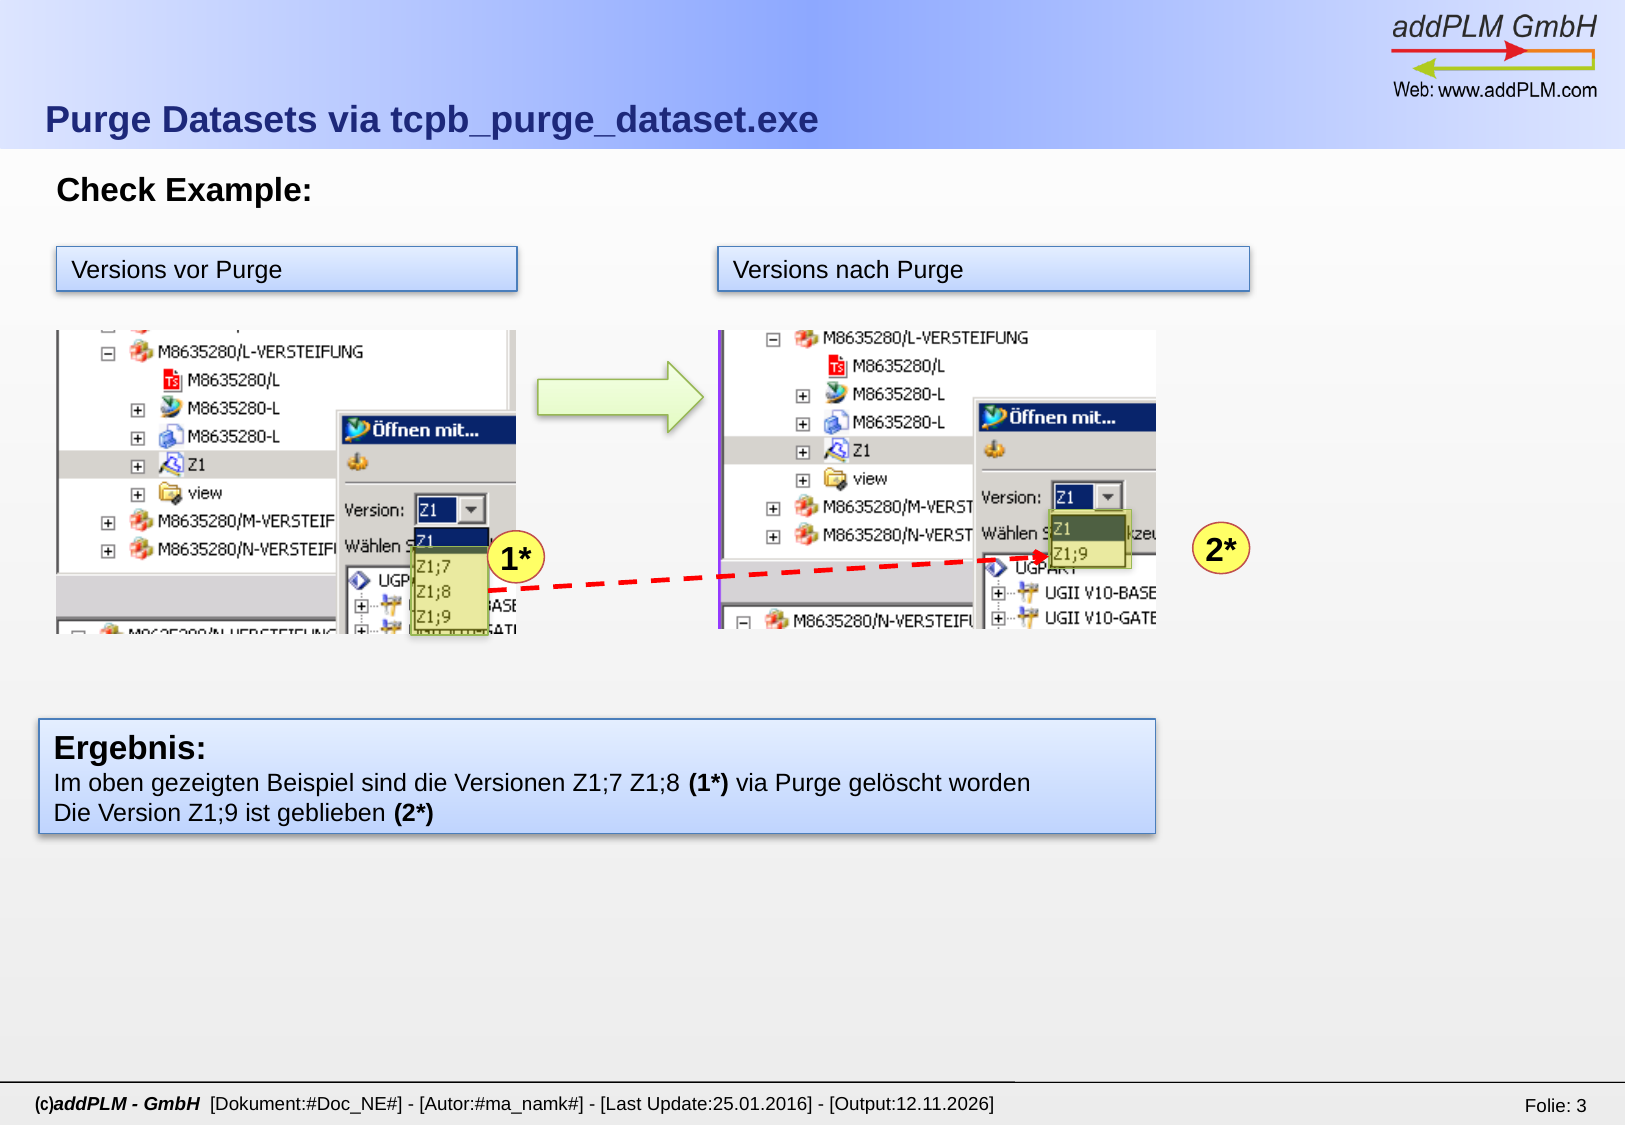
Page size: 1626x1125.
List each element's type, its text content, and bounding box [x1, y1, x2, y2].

text_box 1* [522, 531, 545, 554]
text_box 2* [1192, 522, 1250, 574]
picture [1391, 14, 1597, 97]
text_box Versions nach Purge [717, 246, 1250, 292]
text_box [487, 556, 1050, 591]
picture [56, 329, 517, 634]
title Purge Datasets via tcpb_purge_dataset.exe [45, 67, 1586, 141]
text_box [537, 360, 704, 434]
text_box Ergebnis: Im oben gezeigten Beispiel sind die Versionen Z1;7 Z1;8 (1*) via Purge gelöscht worden Die Version Z1;9 ist geblieben (2*) [38, 718, 1156, 834]
list Check Example: [41, 160, 1417, 217]
text_box Versions vor Purge [56, 246, 518, 292]
picture [717, 329, 1156, 629]
